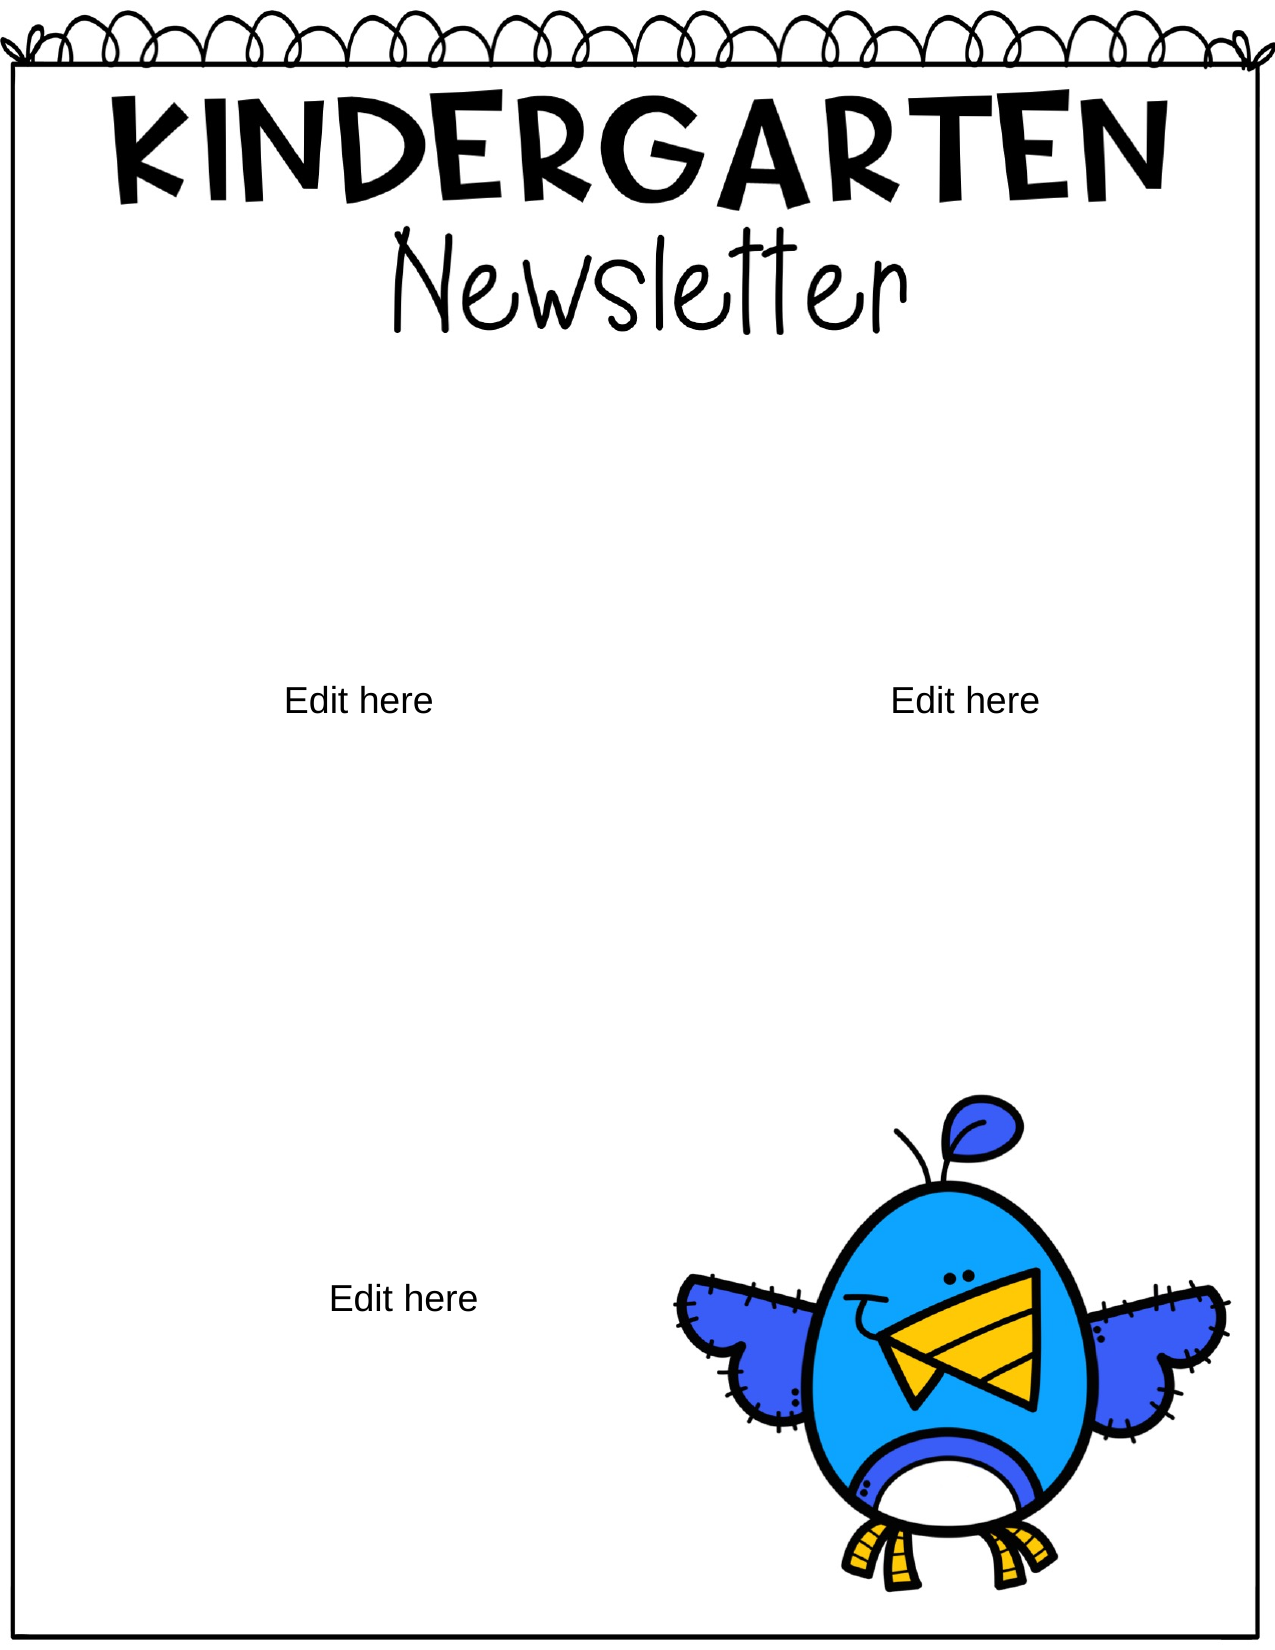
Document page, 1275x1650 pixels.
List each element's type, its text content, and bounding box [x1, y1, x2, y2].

picture [0, 0, 1275, 1650]
text_box Edit here [76, 488, 642, 908]
text_box Edit here [730, 488, 1200, 908]
text_box Edit here [76, 1086, 731, 1507]
